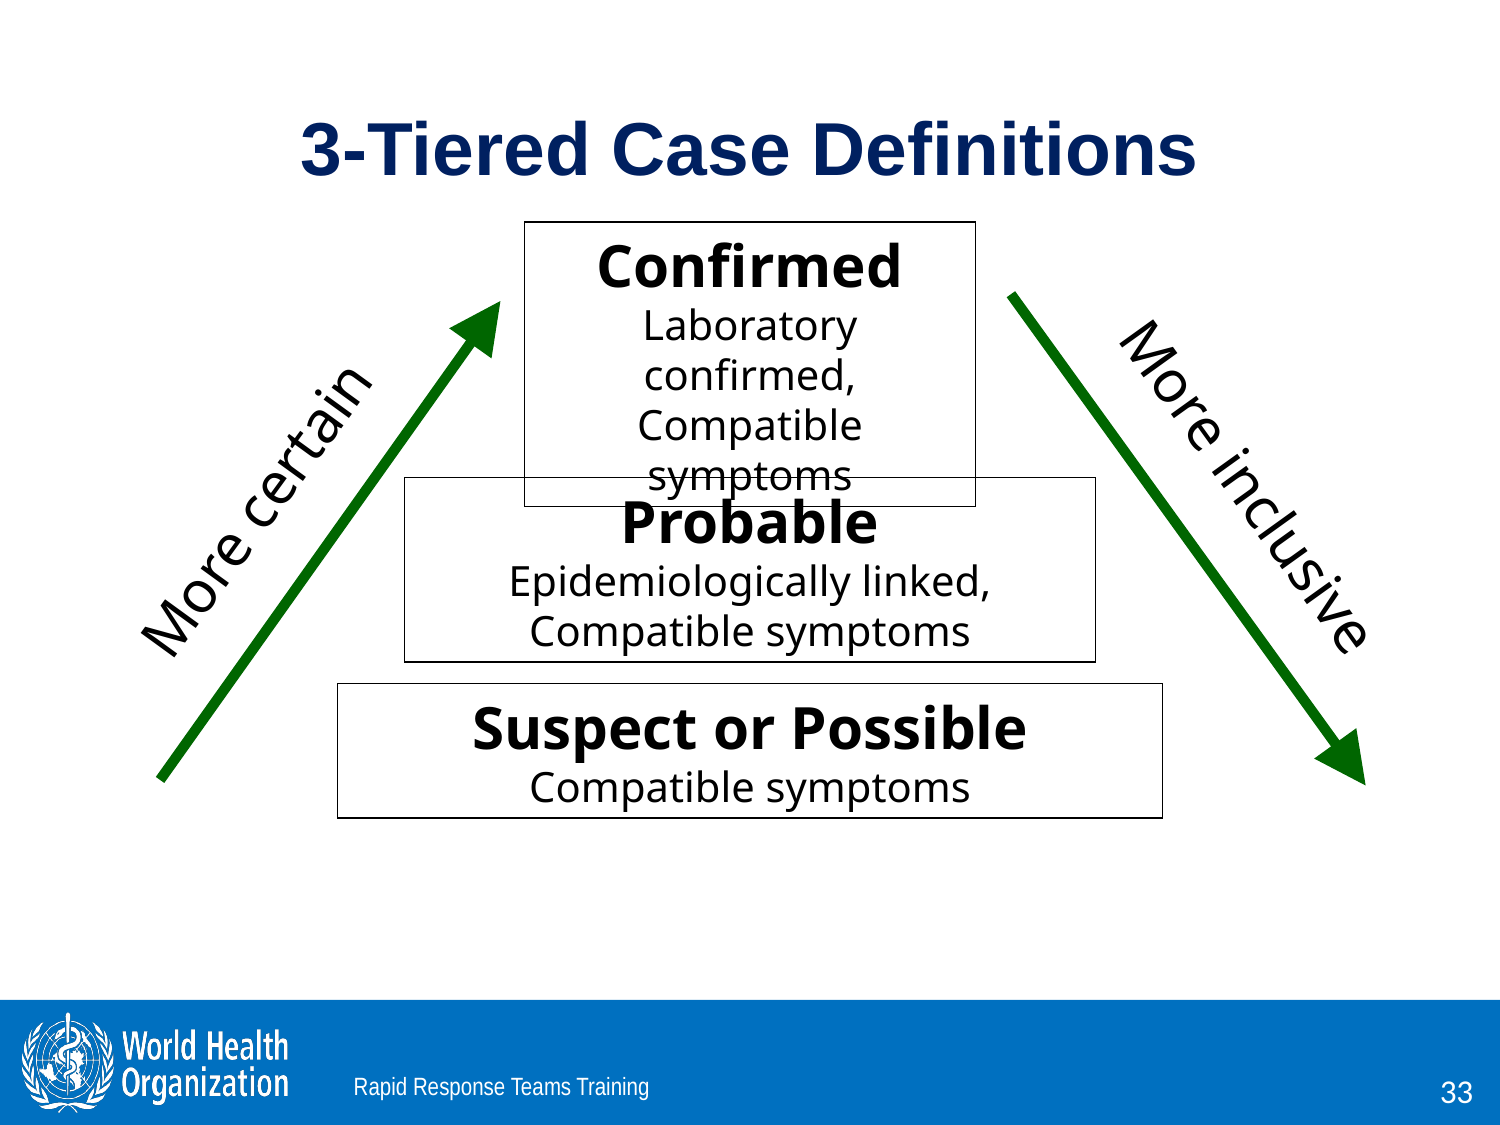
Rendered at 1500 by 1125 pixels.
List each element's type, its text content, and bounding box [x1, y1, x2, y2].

text_box Suspect or Possible Compatible symptoms [337, 683, 1163, 819]
text_box [159, 301, 501, 781]
text_box Confirmed Laboratory confirmed, Compatible symptoms [524, 256, 976, 507]
text_box More certain [87, 296, 423, 720]
text_box 3-Tiered Case Definitions [62, 92, 1438, 256]
text_box More inclusive [1054, 245, 1447, 727]
text_box Probable Epidemiologically linked, Compatible symptoms [404, 477, 1096, 663]
text_box [1010, 294, 1366, 786]
picture [21, 1012, 288, 1113]
